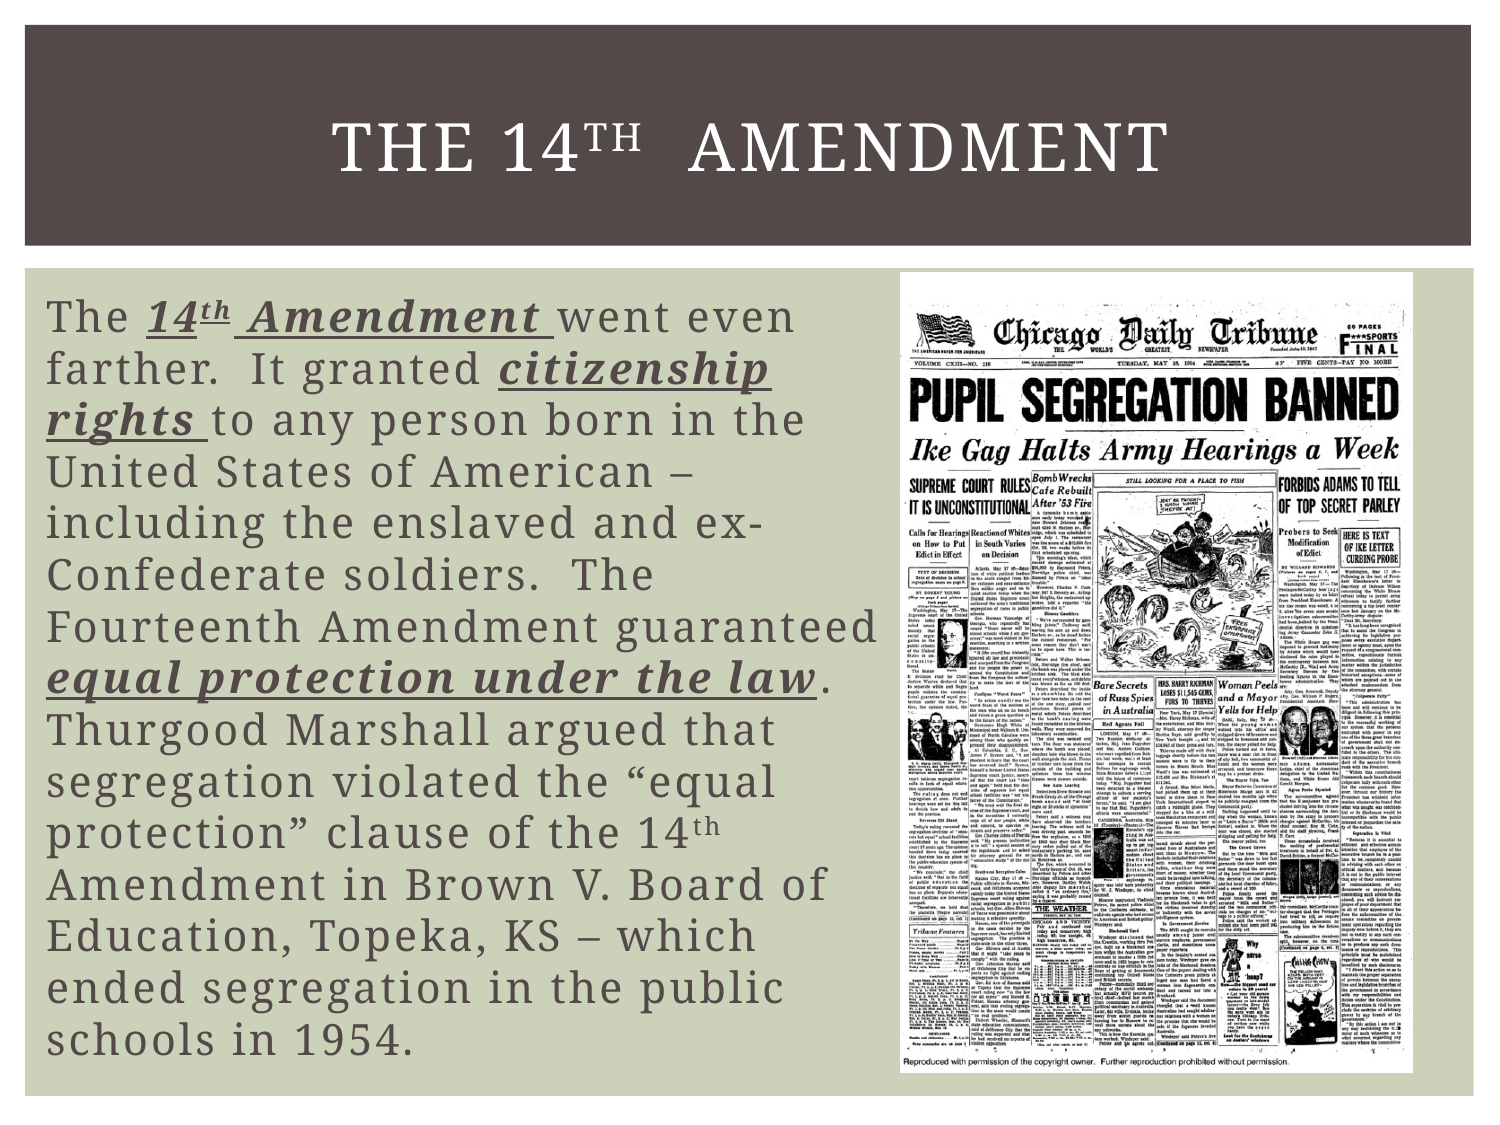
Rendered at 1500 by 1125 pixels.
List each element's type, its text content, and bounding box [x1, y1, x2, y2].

list The 14th Amendment went even farther. It granted citizenship rights to any person born in the United States of American – including the enslaved and ex-Confederate soldiers. The Fourteenth Amendment guaranteed equal protection under the law. Thurgood Marshall argued that segregation violated the “equal protection” clause of the 14th Amendment in Brown V. Board of Education, Topeka, KS – which ended segregation in the public schools in 1954. [24, 281, 925, 1088]
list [899, 271, 1413, 1074]
title The 14th amendment [62, 58, 1438, 232]
